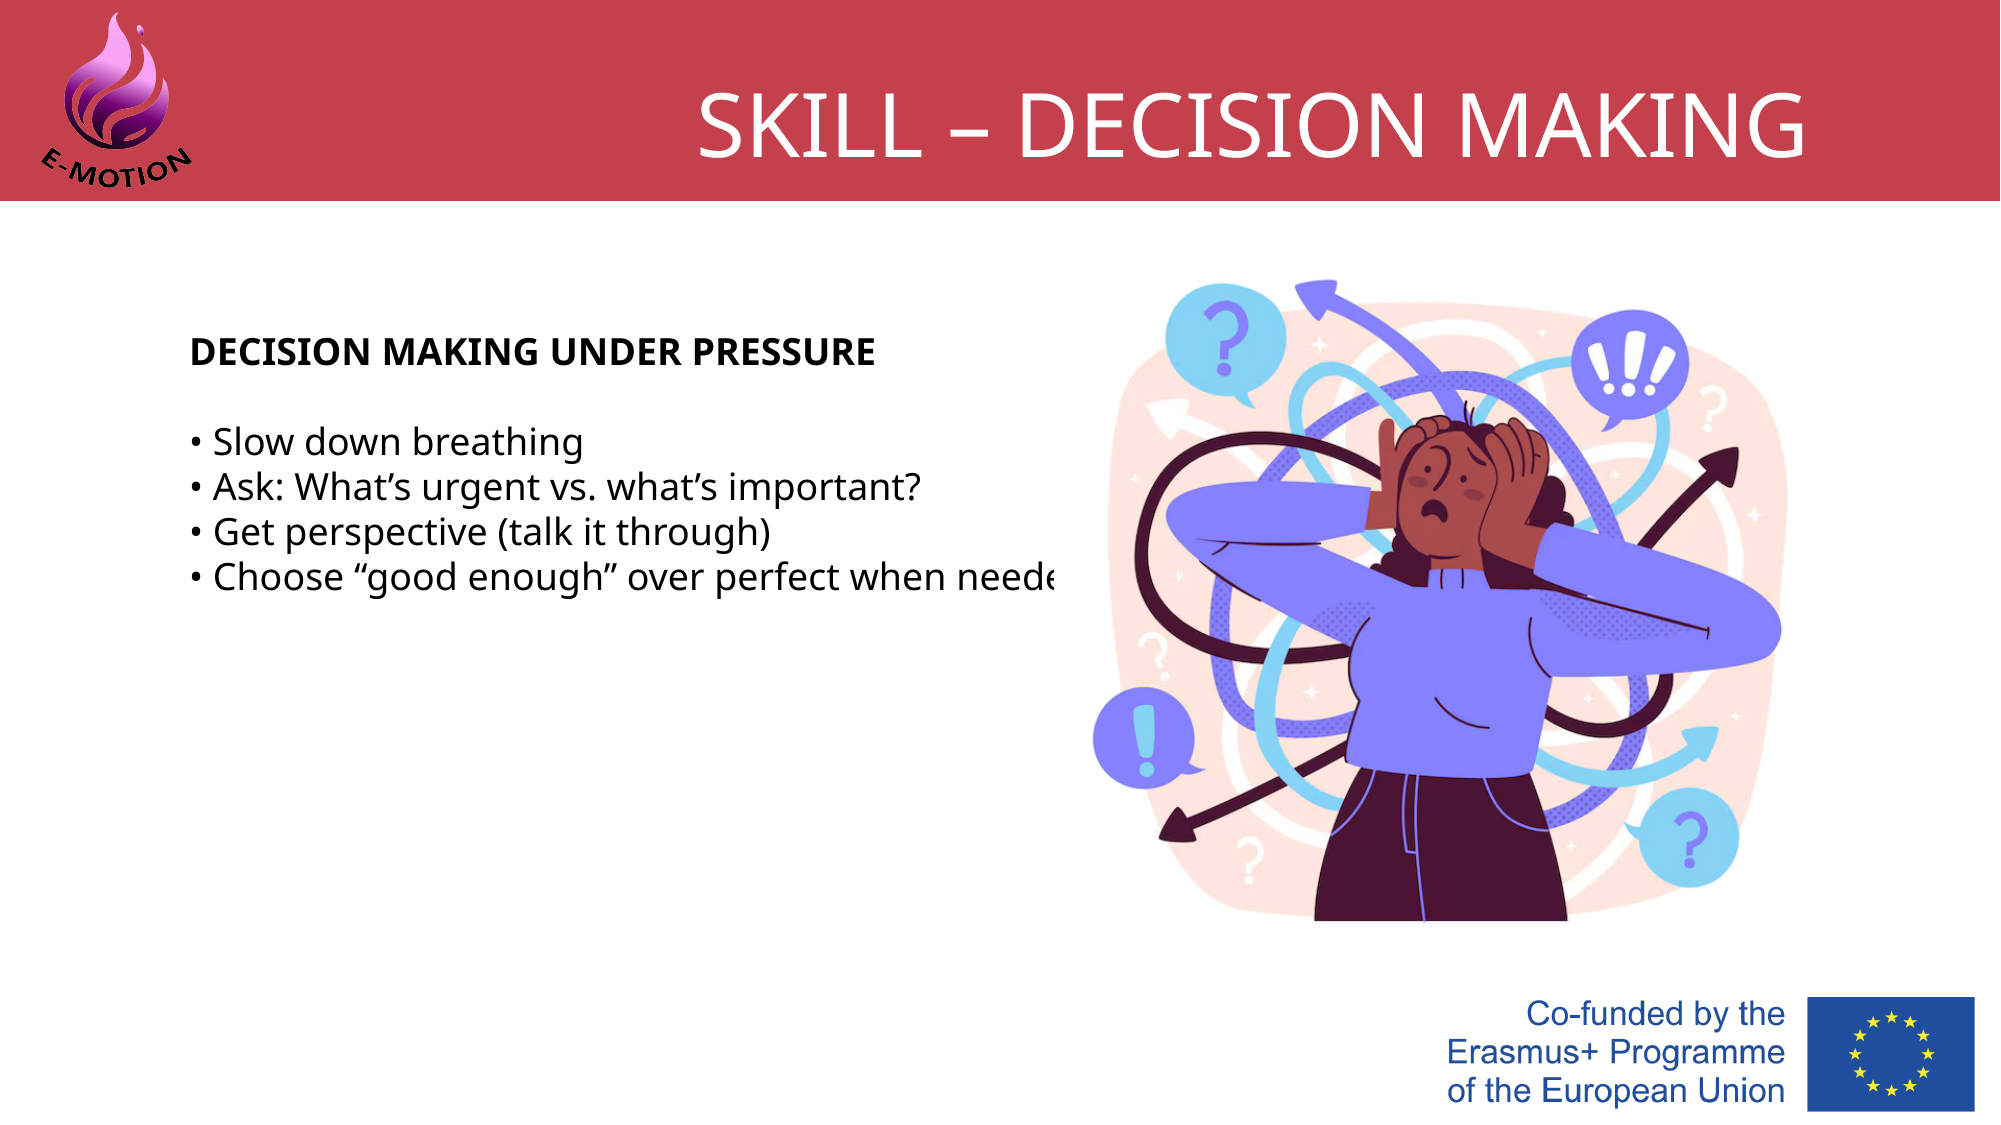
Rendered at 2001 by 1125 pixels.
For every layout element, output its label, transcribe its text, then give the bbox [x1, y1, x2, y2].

picture [1054, 222, 1826, 994]
text_box SKILL – DECISION MAKING [566, 61, 1826, 320]
picture [0, 0, 253, 247]
text_box DECISION MAKING UNDER PRESSURE • Slow down breathing • Ask: What’s urgent vs. what’s important? • Get perspective (talk it through) • Choose “good enough” over perfect when needed [174, 320, 1054, 605]
